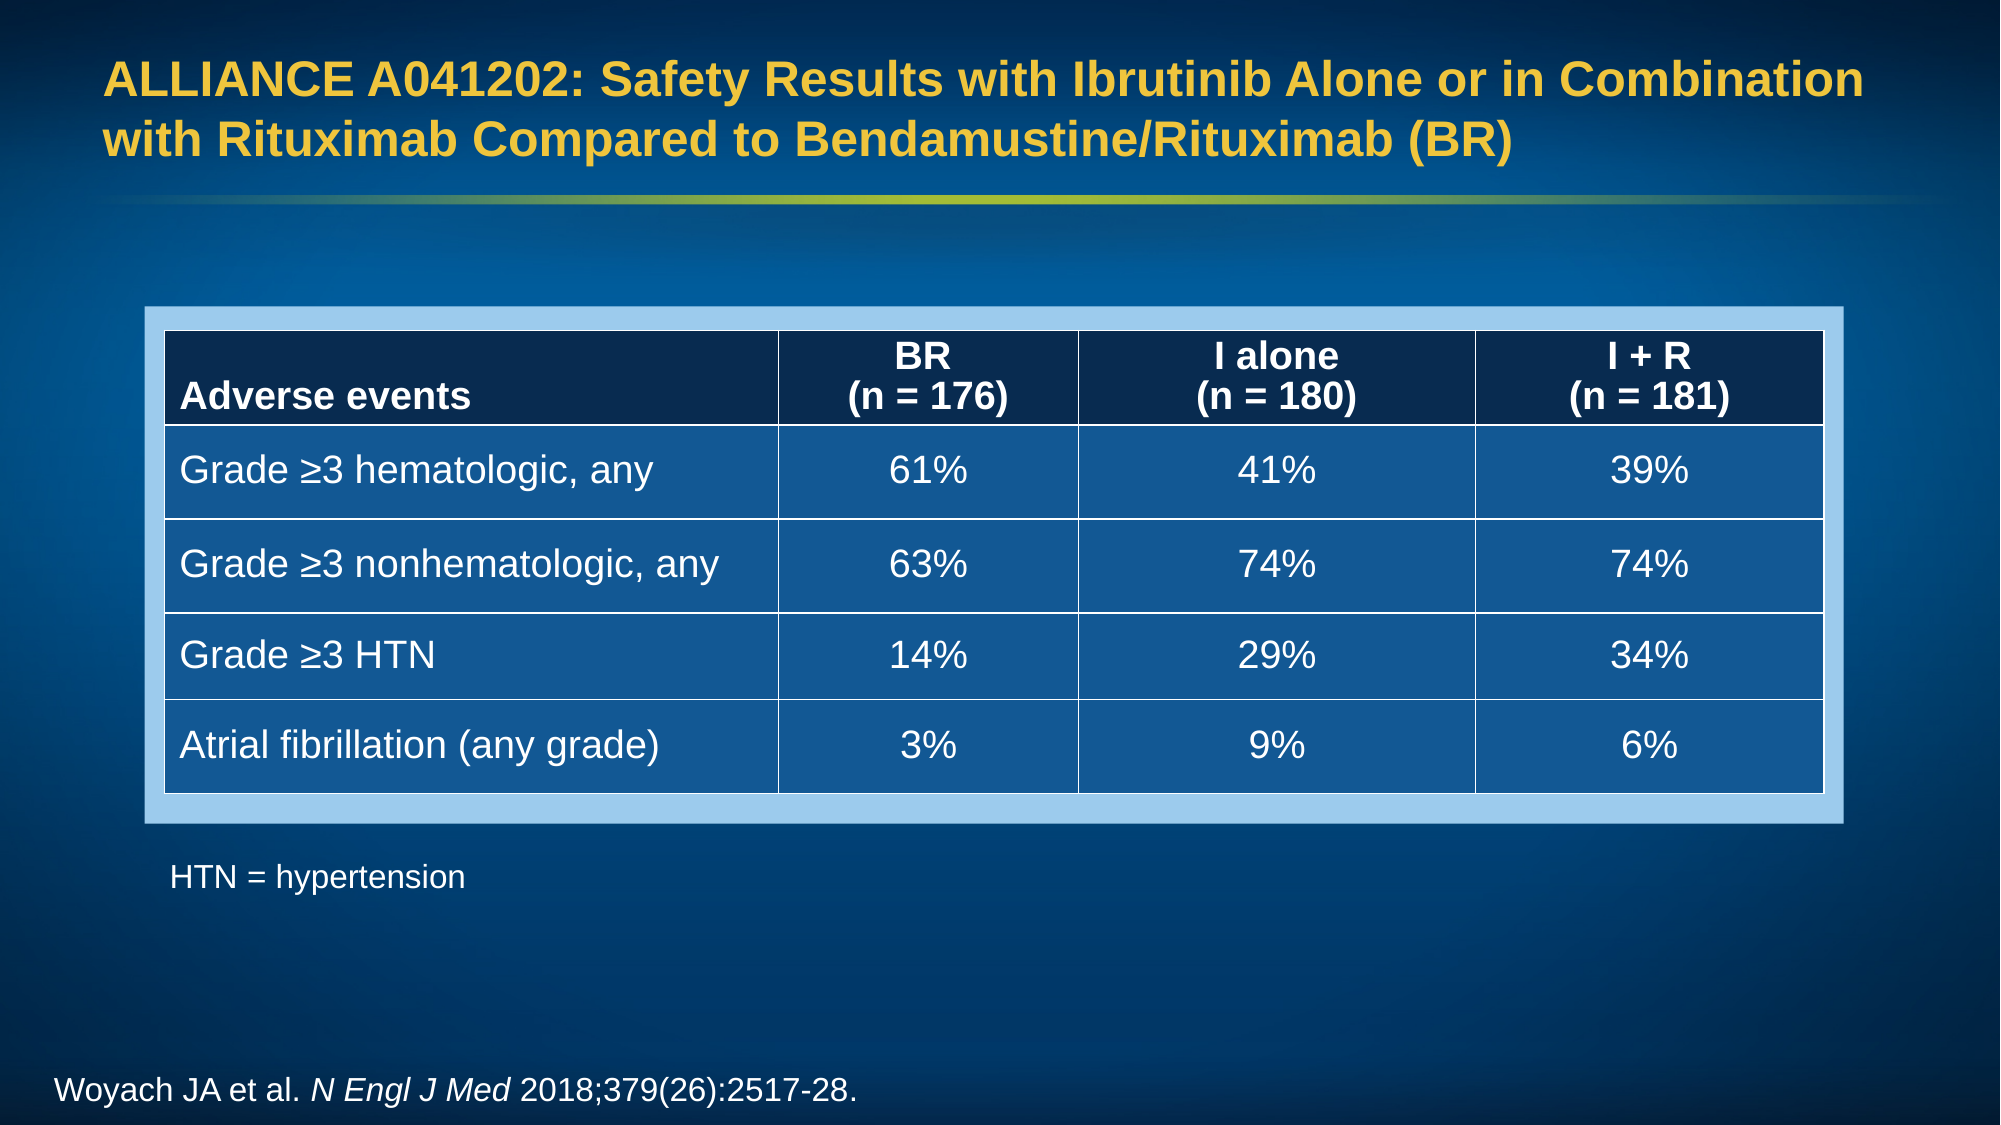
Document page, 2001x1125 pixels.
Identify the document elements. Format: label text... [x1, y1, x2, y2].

table_header I + R (n = 181) [1476, 331, 1823, 424]
table_cell 41% [1079, 426, 1475, 518]
table_cell 3% [779, 700, 1078, 793]
title ALLIANCE A041202: Safety Results with Ibrutinib Alone or in Combination with Rituximab Compared to Bendamustine/Rituximab (BR) [87, 13, 1950, 201]
table_cell 63% [779, 520, 1078, 612]
table_cell 39% [1476, 426, 1823, 518]
text_box HTN = hypertension [154, 847, 923, 903]
table_header Adverse events [165, 331, 778, 424]
table_cell Grade ≥3 nonhematologic, any [165, 520, 778, 612]
table_cell 9% [1079, 700, 1475, 793]
table_cell 74% [1079, 520, 1475, 612]
table_cell 14% [779, 614, 1078, 699]
table_cell 6% [1476, 700, 1823, 793]
text_box Woyach JA et al. N Engl J Med 2018;379(26):2517-28. [23, 1043, 1824, 1123]
table_cell 74% [1476, 520, 1823, 612]
table_cell Grade ≥3 hematologic, any [165, 426, 778, 518]
table_cell Grade ≥3 HTN [165, 614, 778, 699]
table_cell 34% [1476, 614, 1823, 699]
text_box [144, 306, 1844, 824]
picture [0, 0, 2000, 1125]
table_cell 61% [779, 426, 1078, 518]
table_cell Atrial fibrillation (any grade) [165, 700, 778, 793]
table_header I alone (n = 180) [1079, 331, 1475, 424]
table_header BR (n = 176) [779, 331, 1078, 424]
table_cell 29% [1079, 614, 1475, 699]
